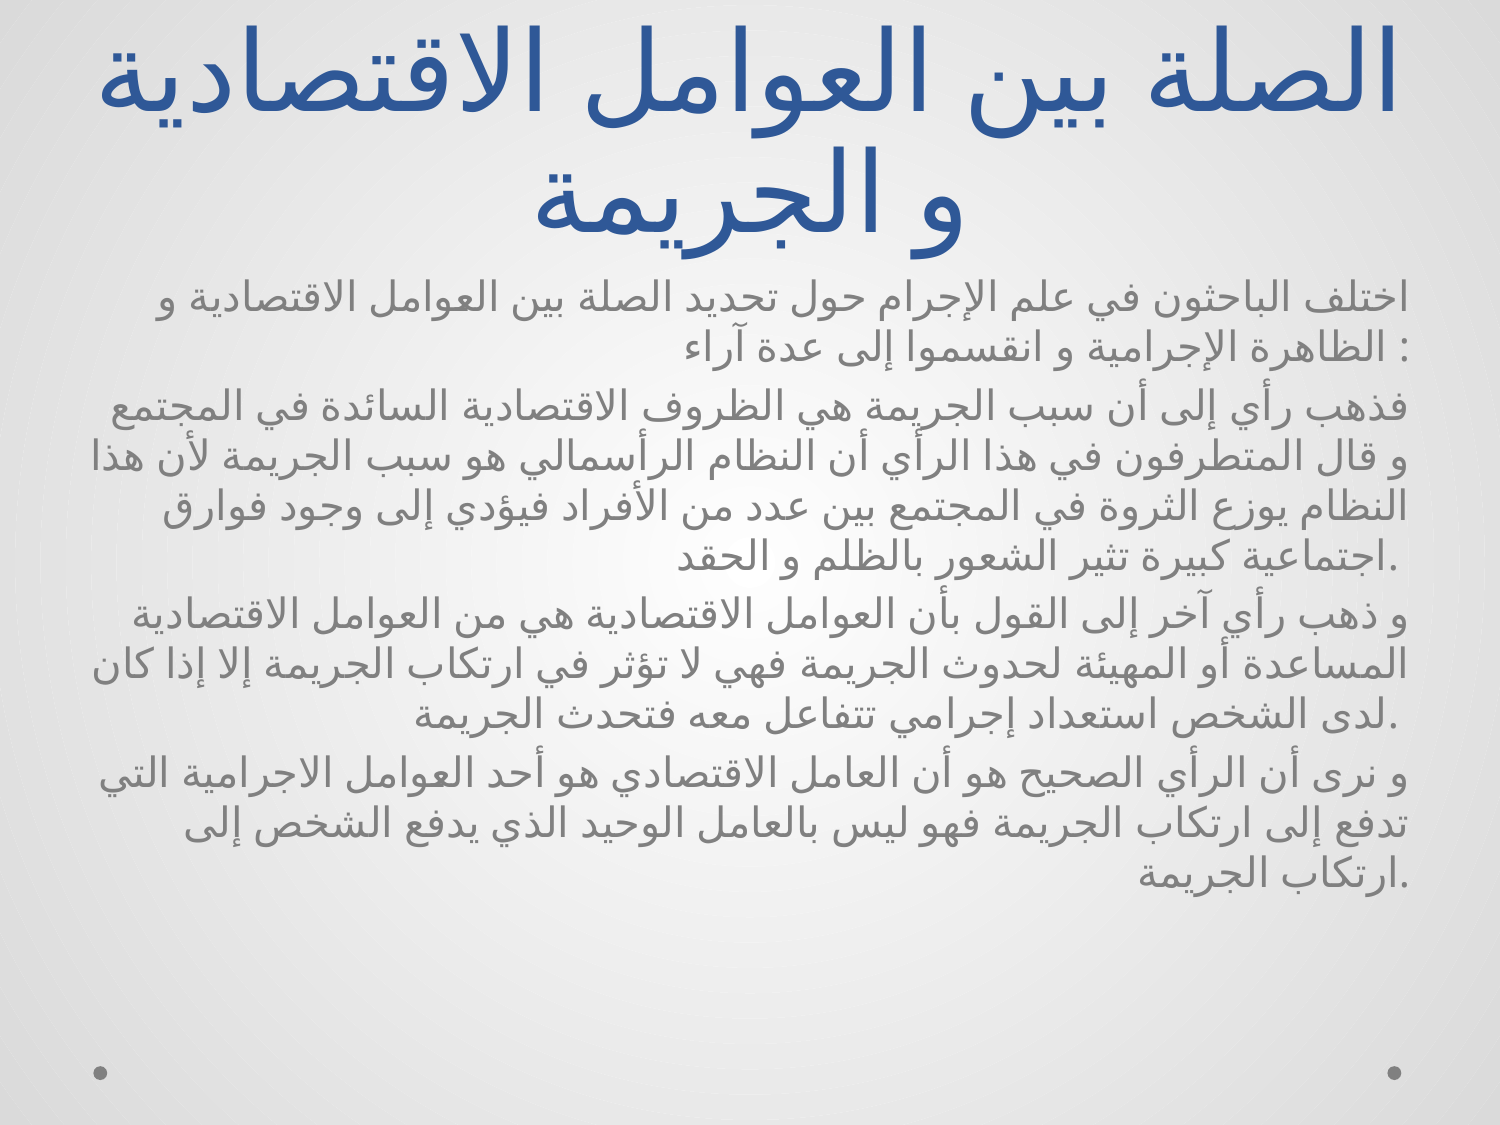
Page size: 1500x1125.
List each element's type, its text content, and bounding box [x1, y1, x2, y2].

list اختلف الباحثون في علم الإجرام حول تحديد الصلة بين العوامل الاقتصادية و الظاهرة الإجرامية و انقسموا إلى عدة آراء : فذهب رأي إلى أن سبب الجريمة هي الظروف الاقتصادية السائدة في المجتمع و قال المتطرفون في هذا الرأي أن النظام الرأسمالي هو سبب الجريمة لأن هذا النظام يوزع الثروة في المجتمع بين عدد من الأفراد فيؤدي إلى وجود فوارق اجتماعية كبيرة تثير الشعور بالظلم و الحقد. و ذهب رأي آخر إلى القول بأن العوامل الاقتصادية هي من العوامل الاقتصادية المساعدة أو المهيئة لحدوث الجريمة فهي لا تؤثر في ارتكاب الجريمة إلا إذا كان لدى الشخص استعداد إجرامي تتفاعل معه فتحدث الجريمة. و نرى أن الرأي الصحيح هو أن العامل الاقتصادي هو أحد العوامل الاجرامية التي تدفع إلى ارتكاب الجريمة فهو ليس بالعامل الوحيد الذي يدفع الشخص إلى ارتكاب الجريمة. [75, 262, 1425, 1005]
title الصلة بين العوامل الاقتصادية و الجريمة [75, 0, 1425, 262]
